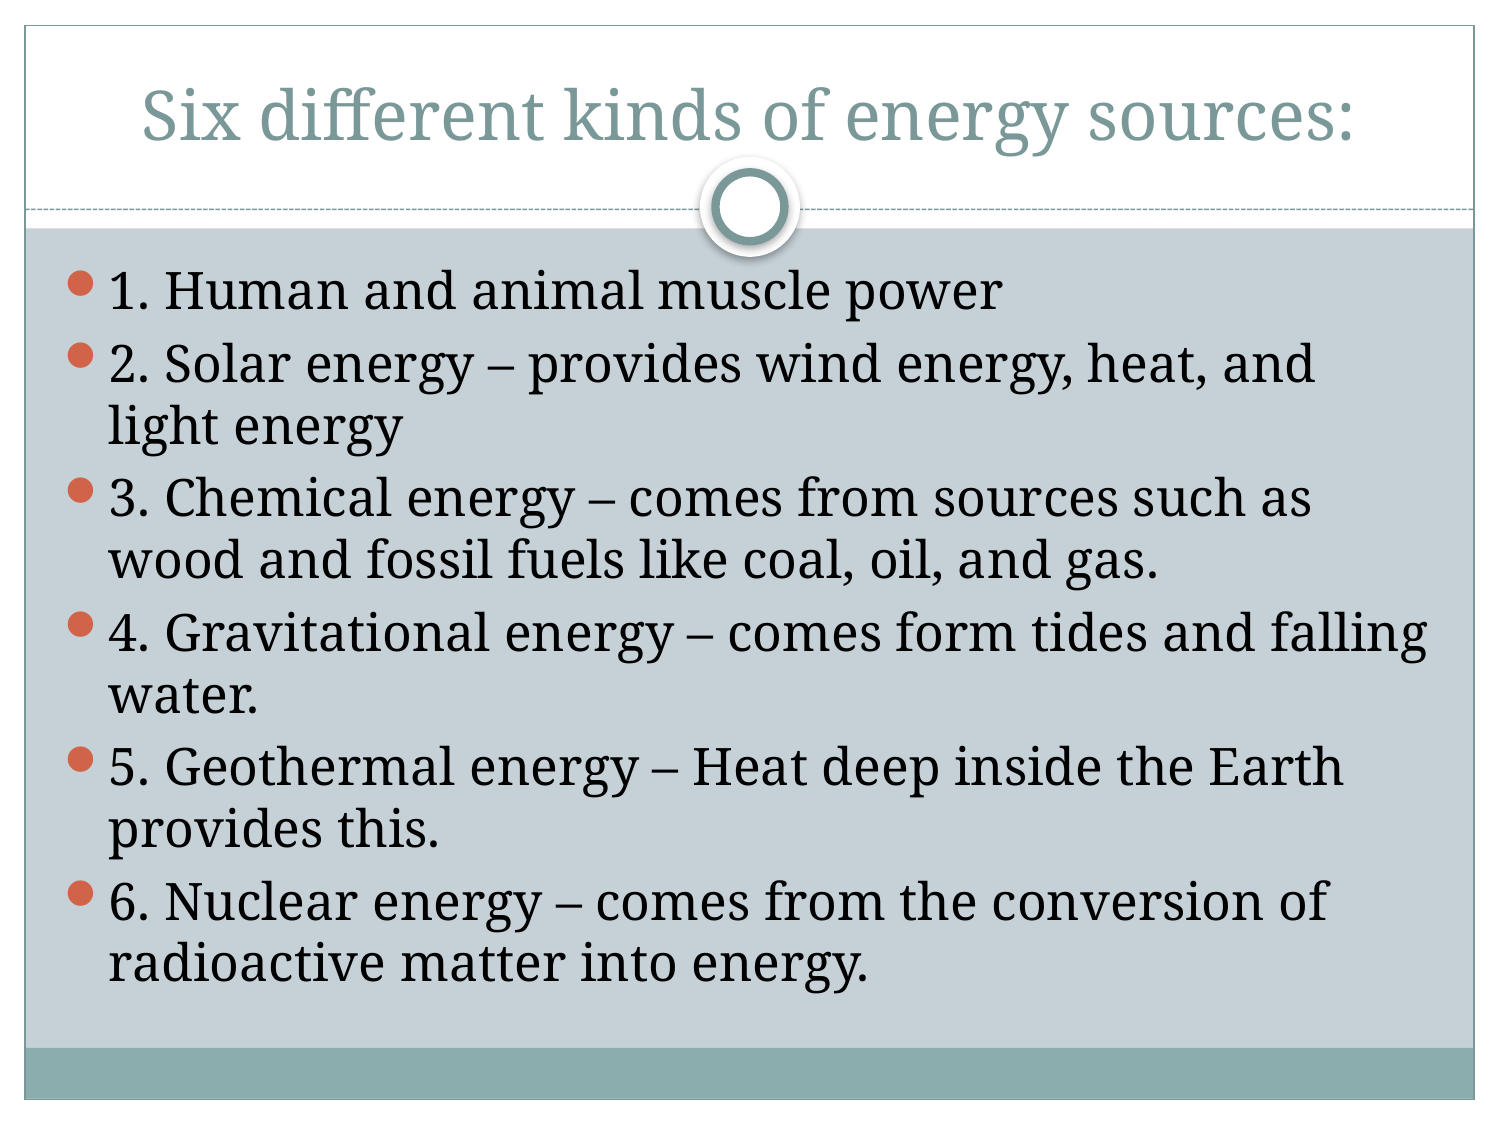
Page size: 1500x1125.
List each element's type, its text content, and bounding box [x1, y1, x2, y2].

list 1. Human and animal muscle power 2. Solar energy – provides wind energy, heat, and light energy 3. Chemical energy – comes from sources such as wood and fossil fuels like coal, oil, and gas. 4. Gravitational energy – comes form tides and falling water. 5. Geothermal energy – Heat deep inside the Earth provides this. 6. Nuclear energy – comes from the conversion of radioactive matter into energy. [49, 250, 1445, 1001]
title Six different kinds of energy sources: [49, 37, 1450, 162]
